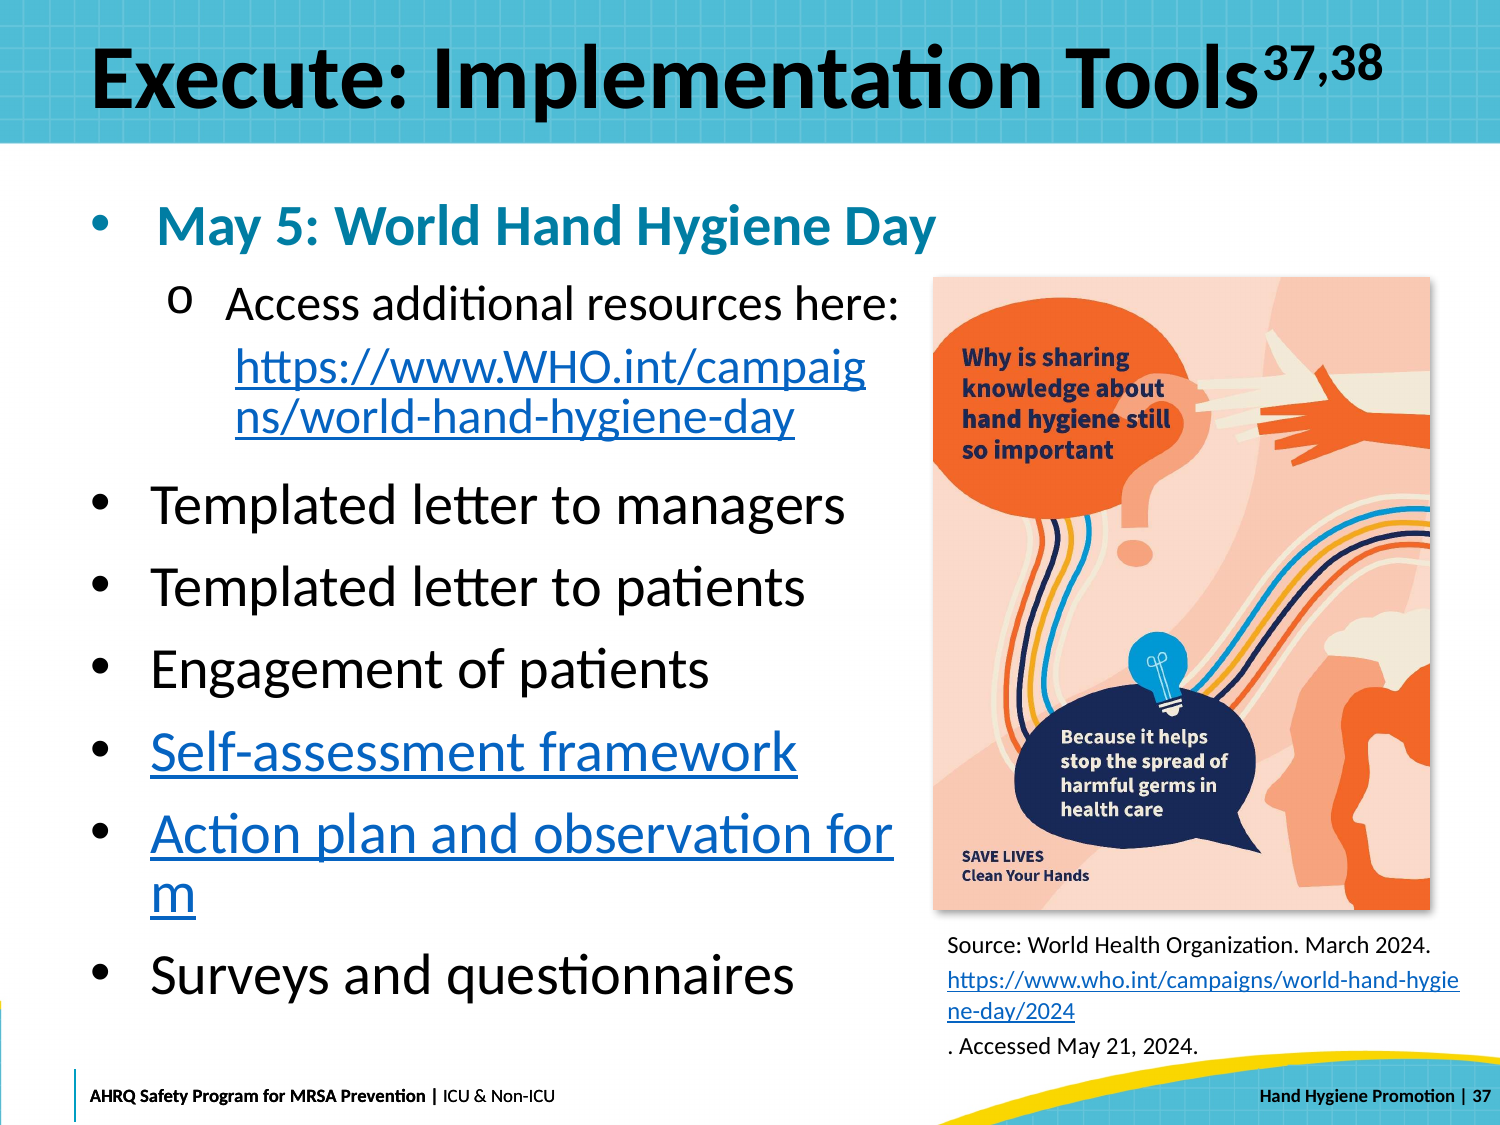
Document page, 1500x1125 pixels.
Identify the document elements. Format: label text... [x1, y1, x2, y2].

slide_number | 37 [1455, 1065, 1500, 1125]
list https://www.WHO.int/campaigns/world-hand-hygiene-day [219, 326, 903, 455]
picture [0, 0, 1500, 1125]
title Execute: Implementation Tools37,38 [75, 0, 1425, 150]
list Templated letter to managers Templated letter to patients Engagement of patients Self-assessment framework Action plan and observation form Surveys and questionnaires [75, 458, 930, 1083]
list Source: World Health Organization. March 2024. https://www.who.int/campaigns/world-hand-hygiene-day/2024. Accessed May 21, 2024. [932, 915, 1478, 1040]
list May 5: World Hand Hygiene Day Access additional resources here: [75, 179, 1132, 349]
